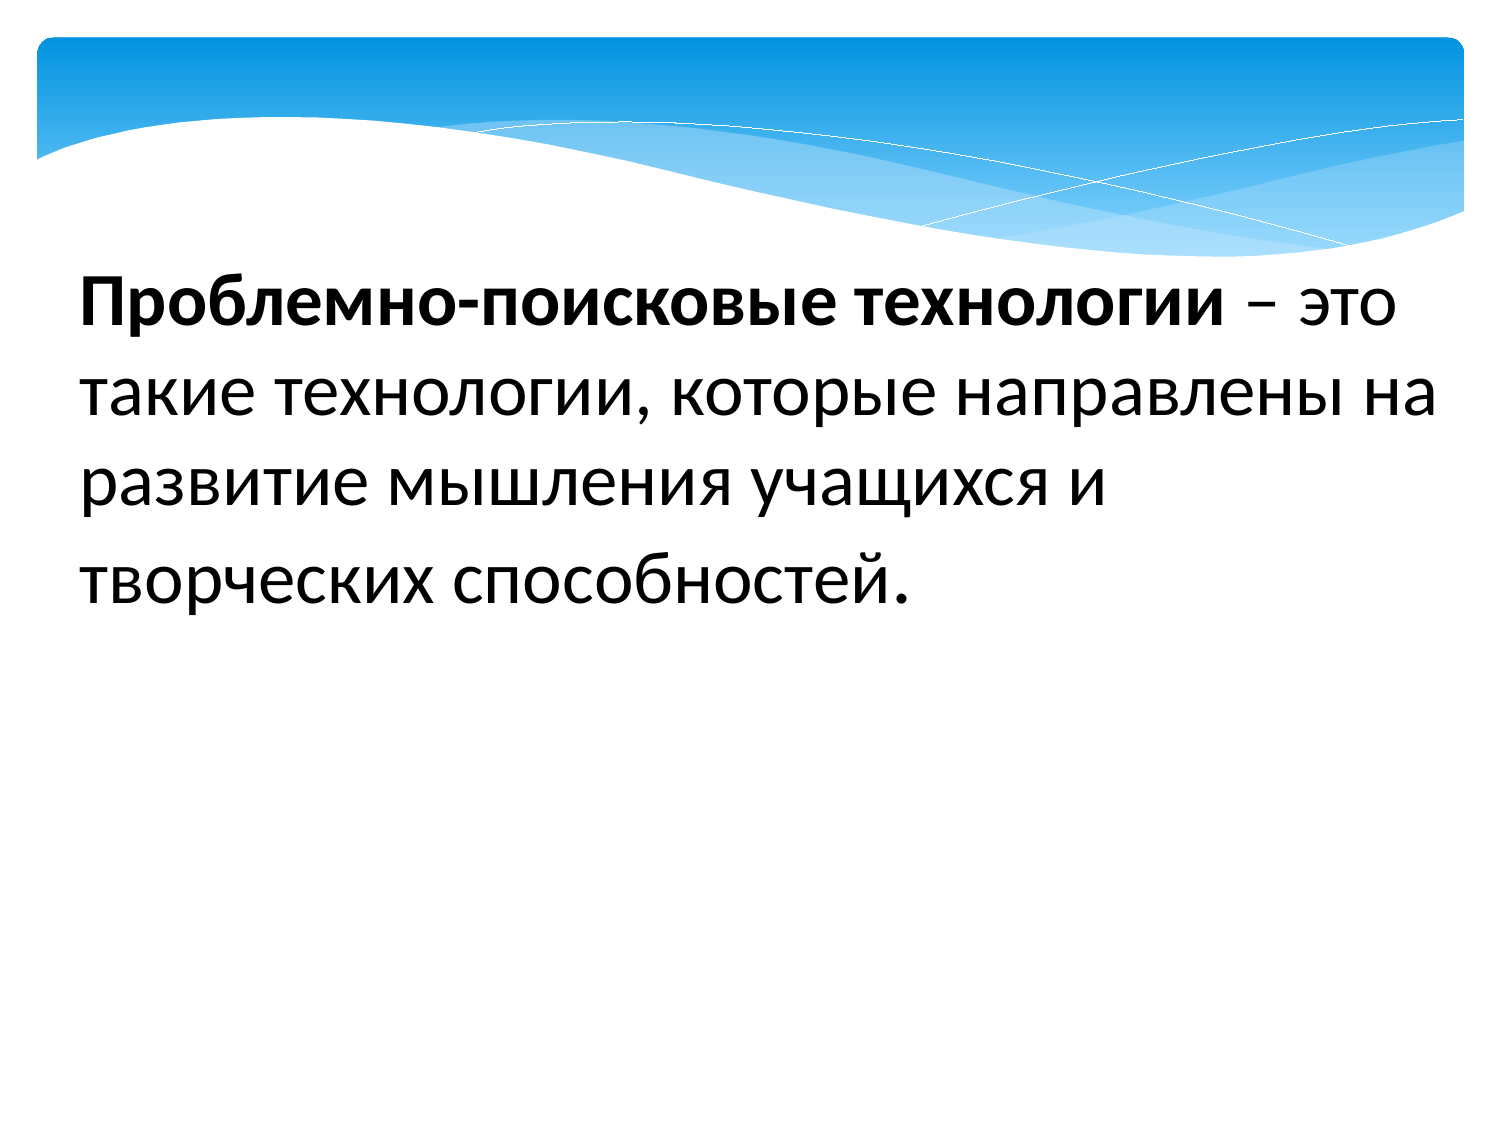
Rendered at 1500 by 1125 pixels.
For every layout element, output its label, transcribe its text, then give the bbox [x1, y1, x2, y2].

text_box Проблемно-поисковые технологии – это такие технологии, которые направлены на развитие мышления учащихся и творческих способностей. [64, 242, 1459, 628]
